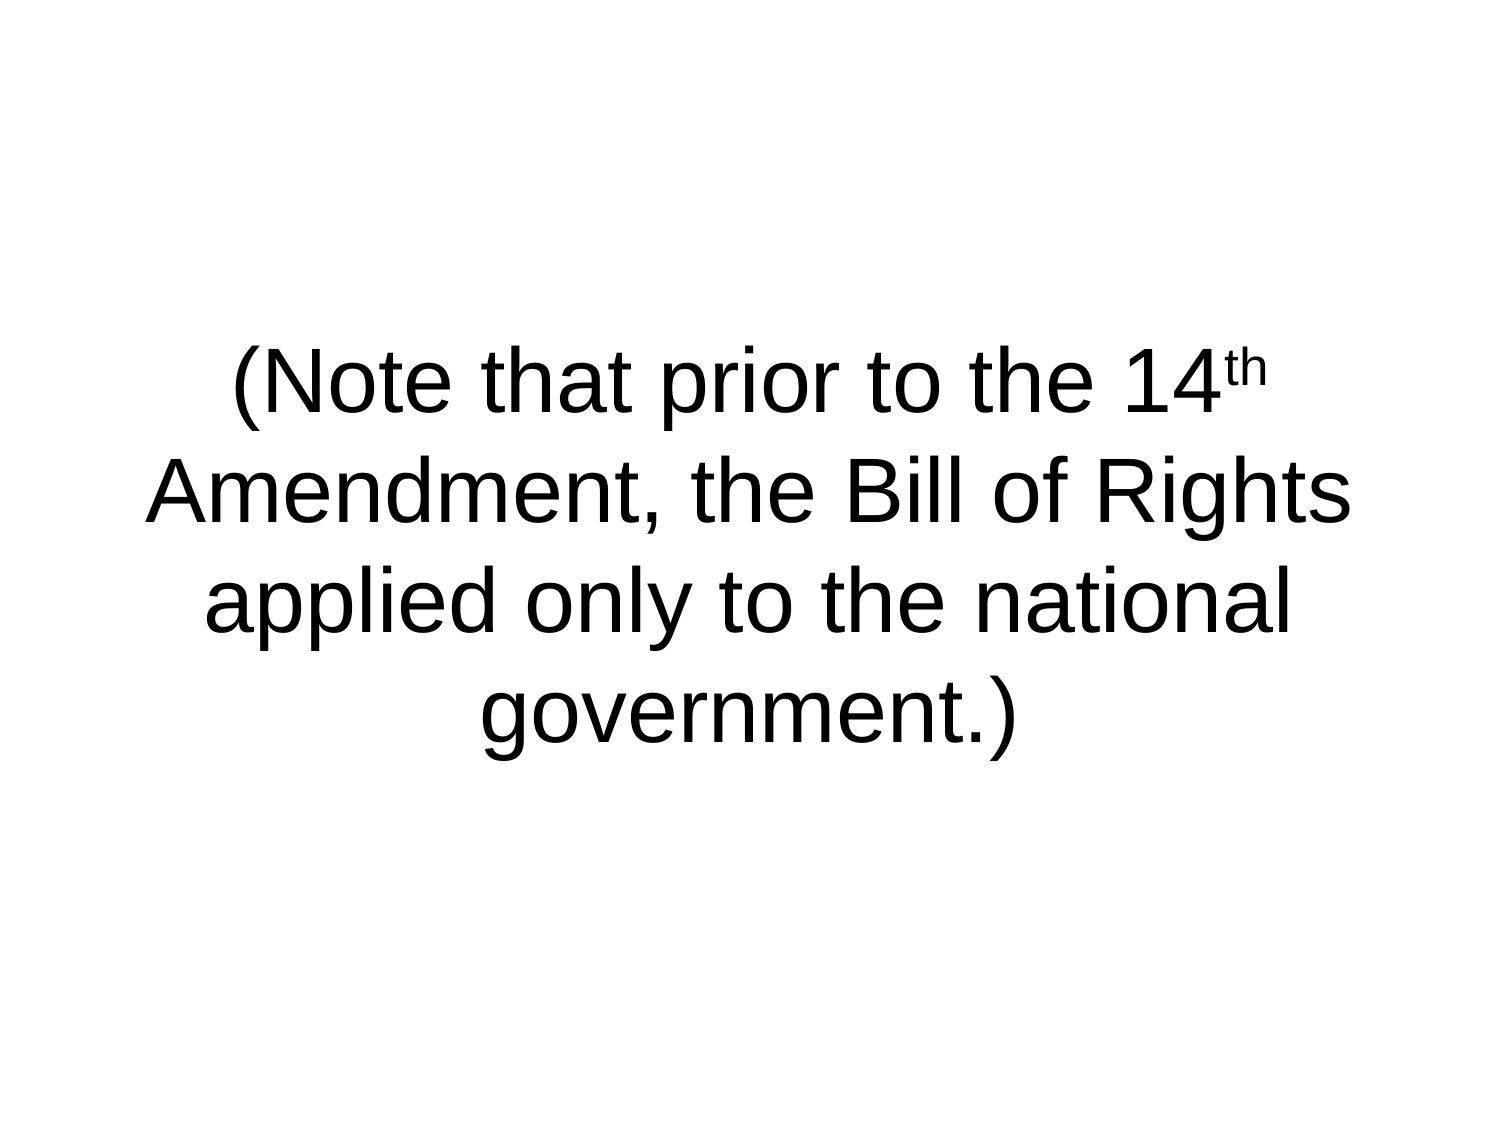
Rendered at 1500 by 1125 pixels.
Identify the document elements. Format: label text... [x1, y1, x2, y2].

title (Note that prior to the 14th Amendment, the Bill of Rights applied only to the national government.) [74, 44, 1426, 1038]
